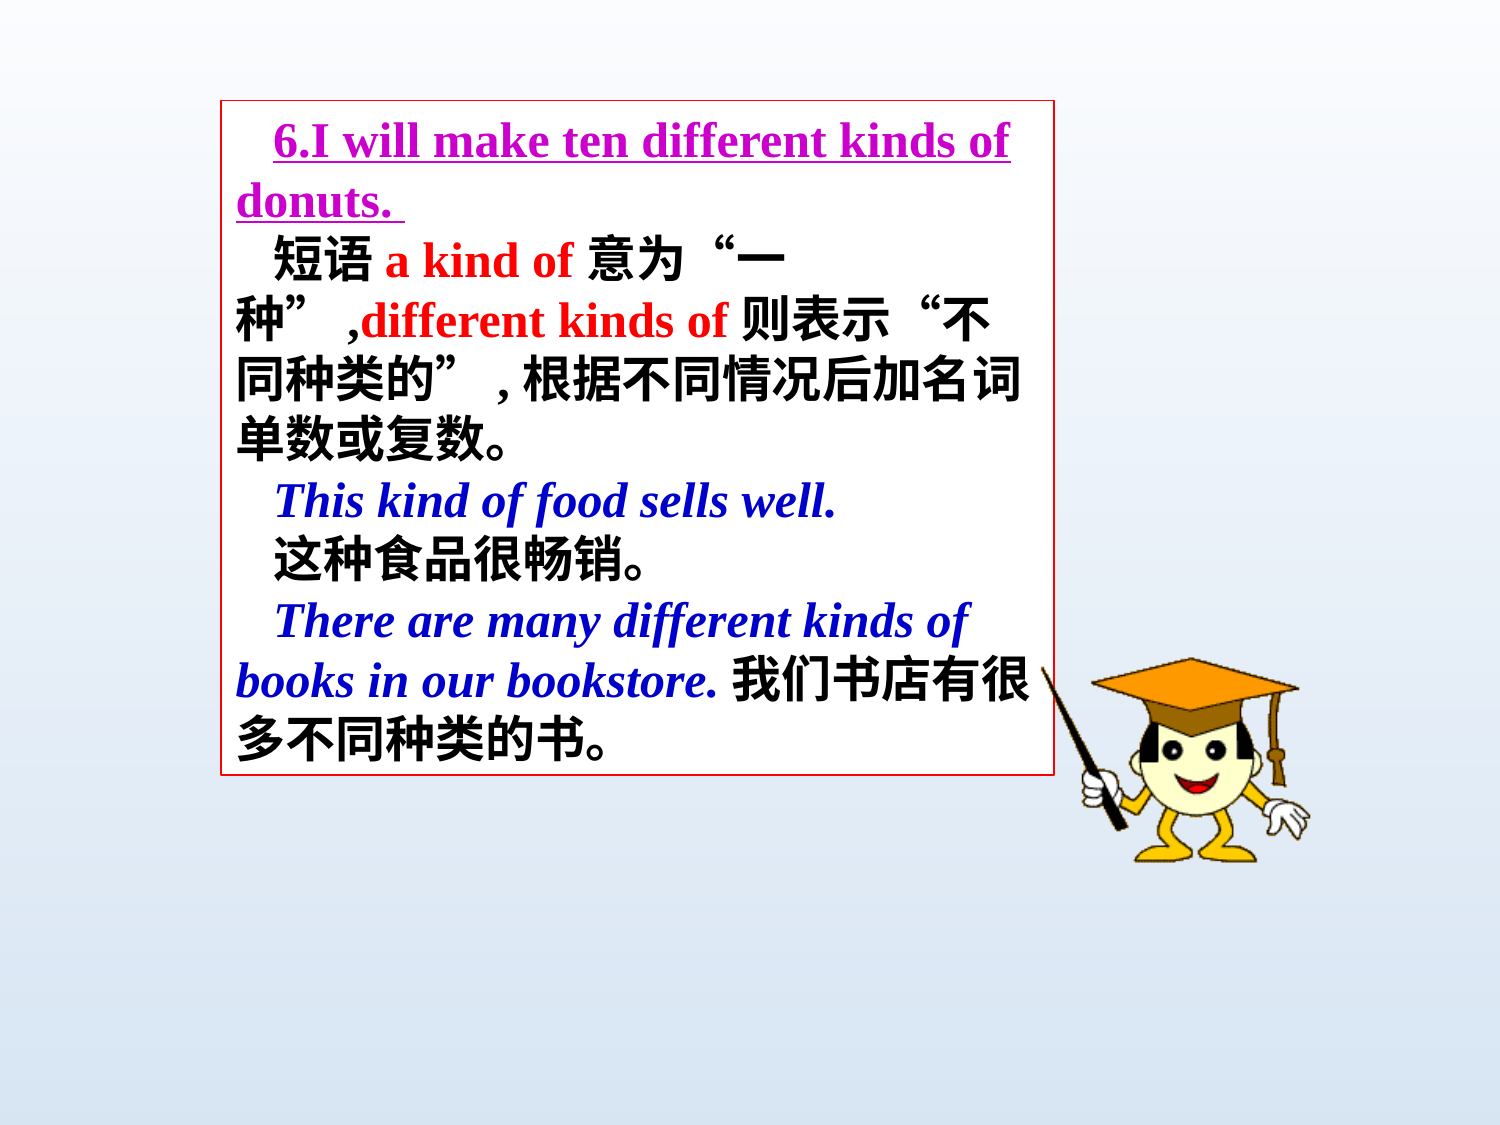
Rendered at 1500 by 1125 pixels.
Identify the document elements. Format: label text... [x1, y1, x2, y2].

picture [1020, 642, 1334, 878]
text_box 6.I will make ten different kinds of donuts. 短语a kind of意为“一种”,different kinds of则表示“不同种类的”,根据不同情况后加名词单数或复数。 This kind of food sells well. 这种食品很畅销。 There are many different kinds of books in our bookstore.我们书店有很多不同种类的书。 [220, 100, 1055, 776]
